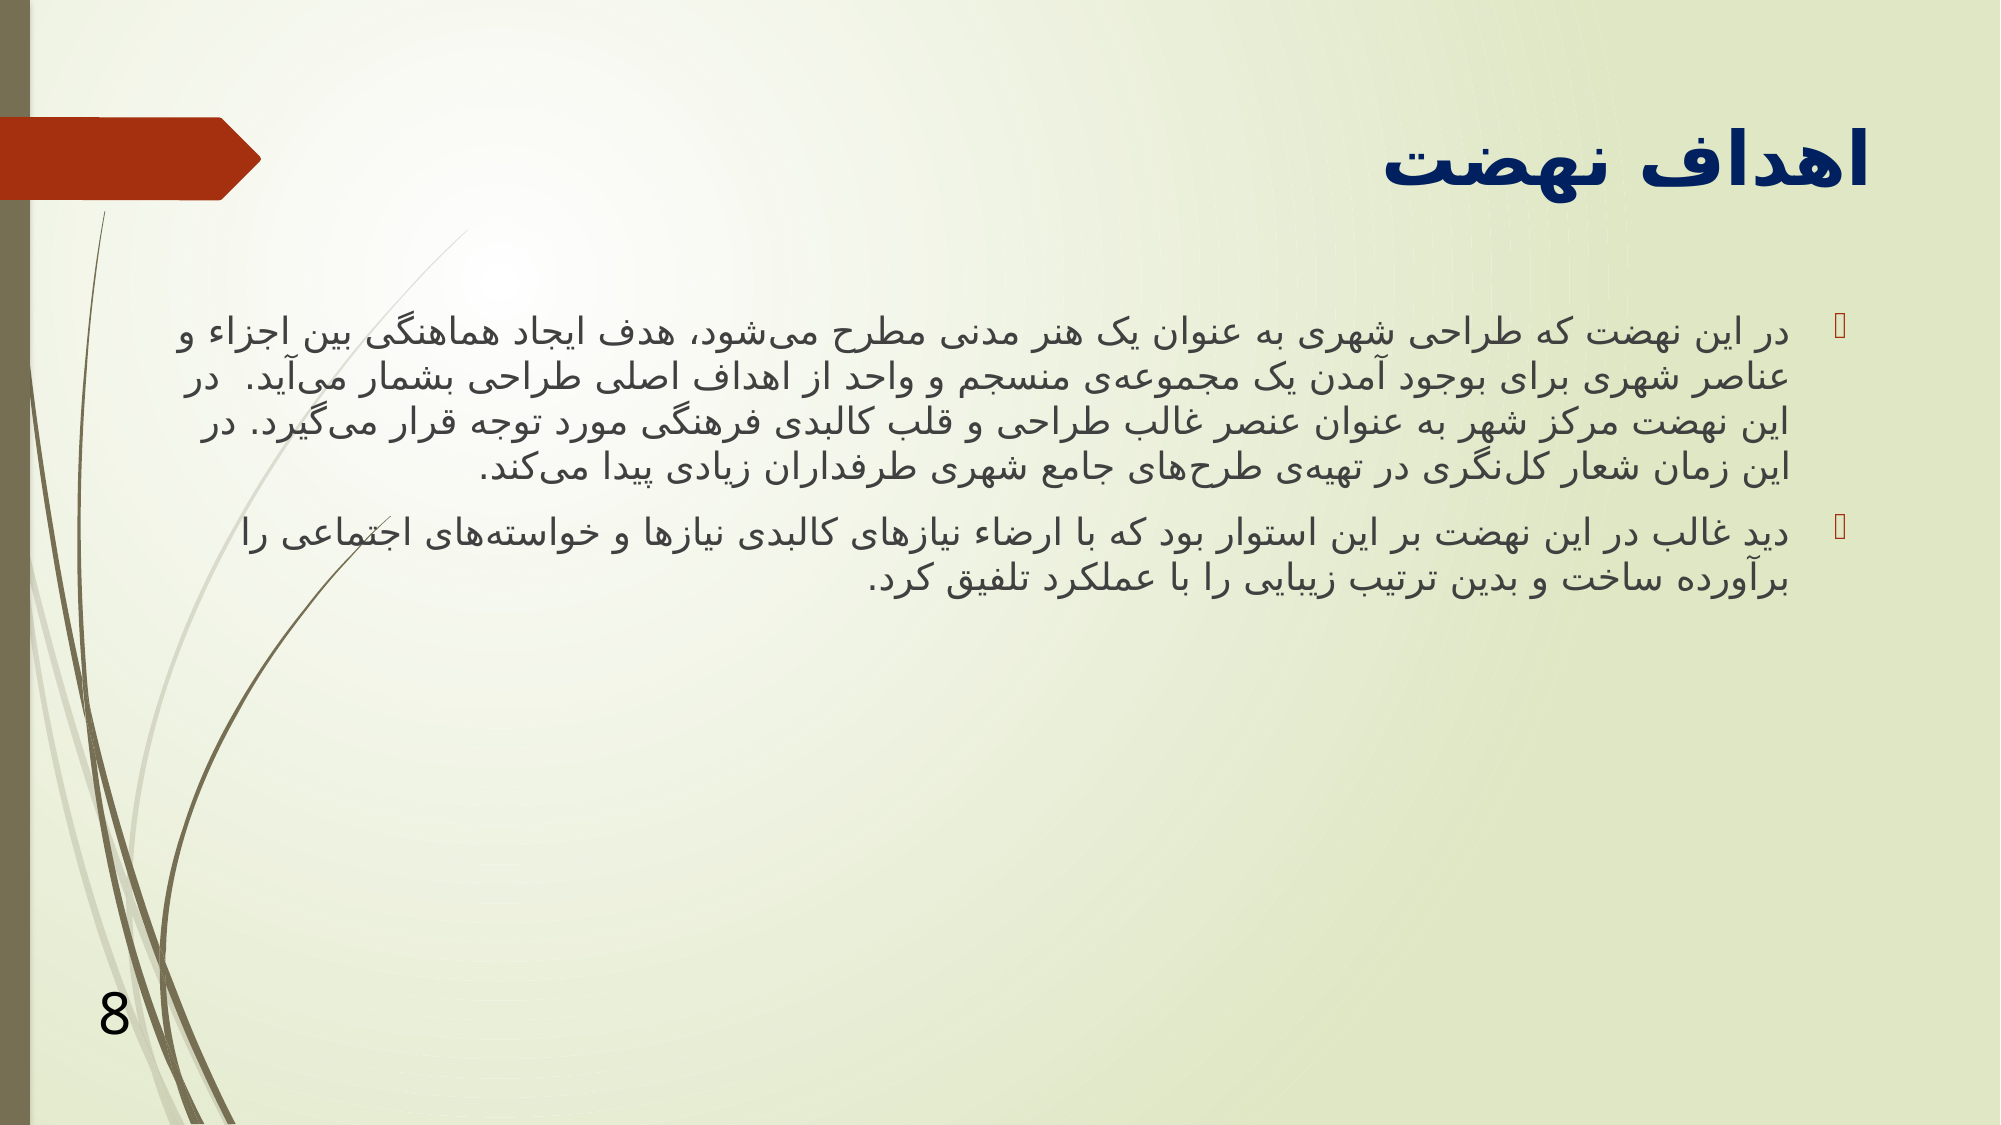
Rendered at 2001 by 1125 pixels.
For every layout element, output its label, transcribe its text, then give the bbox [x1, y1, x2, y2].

list در این نهضت که طراحی شهری به عنوان یک هنر مدنی مطرح می‌شود، هدف ایجاد هماهنگی بین اجزاء و عناصر شهری برای بوجود آمدن یک مجموعه‌ی منسجم و واحد از اهداف اصلی طراحی بشمار می‌آید. در این نهضت مرکز شهر به عنوان عنصر غالب طراحی و قلب کالبدی فرهنگی مورد توجه قرار می‌گیرد. در این زمان شعار کل‌نگری در تهیه‌ی طرح‌های جامع شهری طرفداران زیادی پیدا می‌کند. دید غالب در این نهضت بر این استوار بود که با ارضاء نیازهای کالبدی نیازها و خواسته‌های اجتماعی را برآورده ساخت و بدین ترتیب زیبایی را با عملکرد تلفیق کرد. [130, 299, 1863, 1072]
title اهداف نهضت [425, 102, 1888, 313]
text_box 8 [84, 968, 148, 1054]
